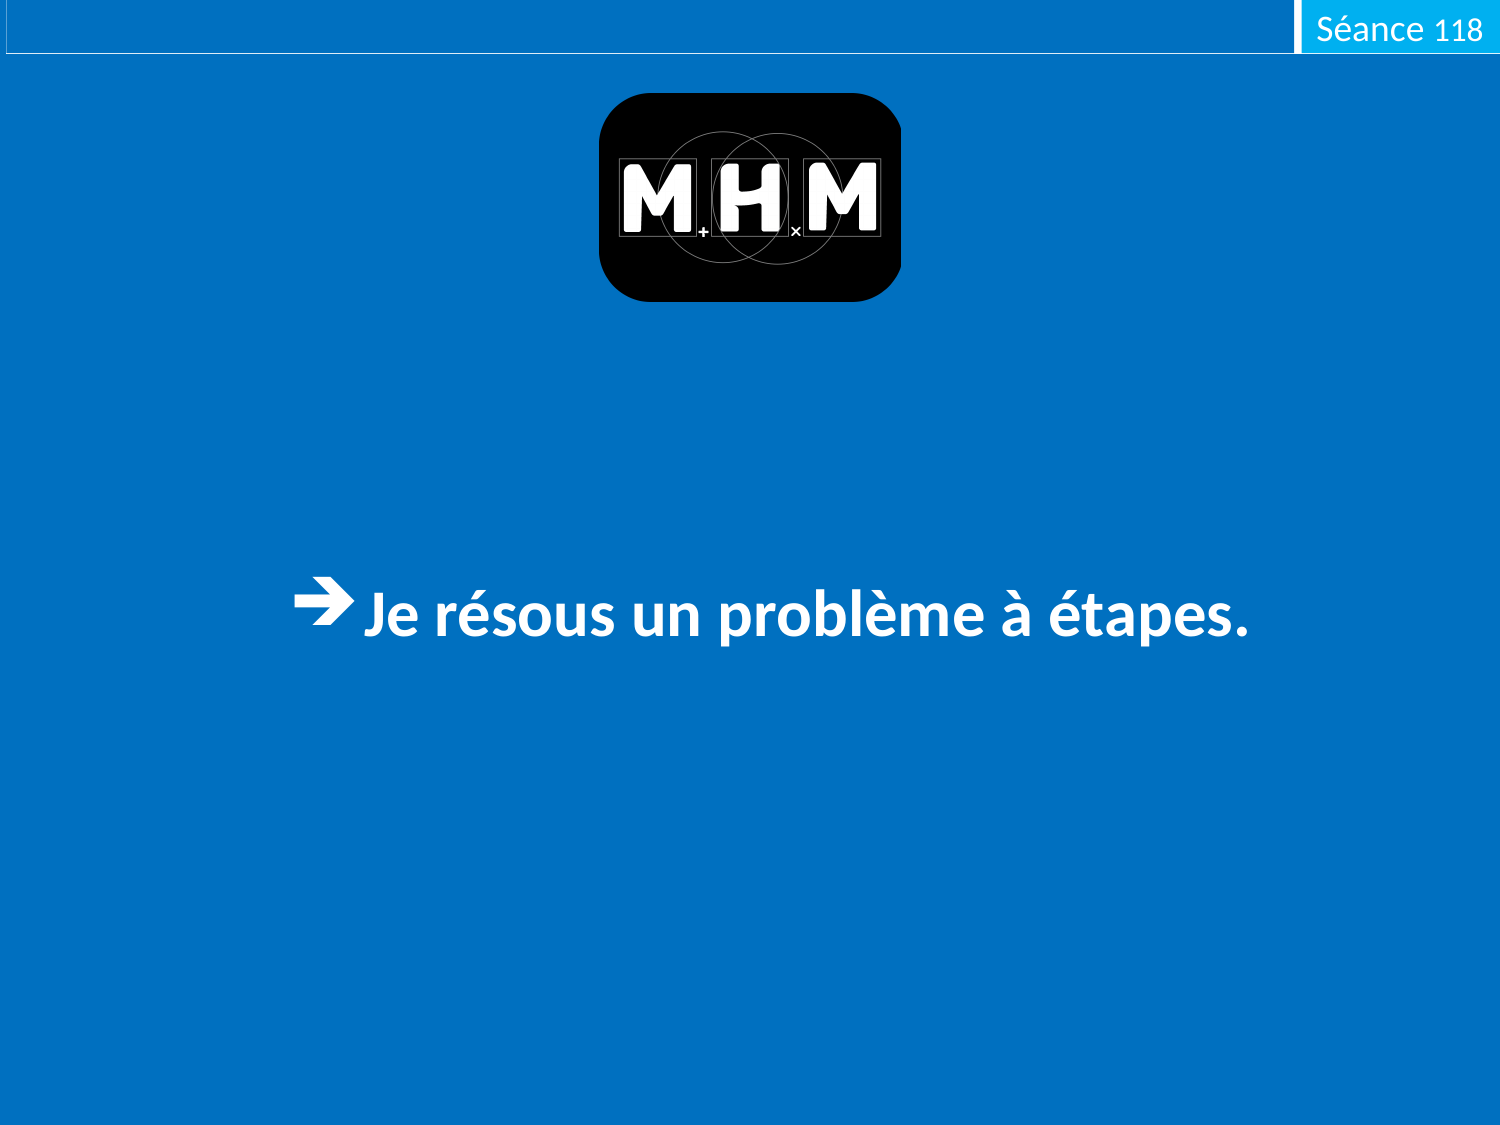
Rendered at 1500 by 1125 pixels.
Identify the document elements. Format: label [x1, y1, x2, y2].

text_box [0, 54, 1500, 1125]
